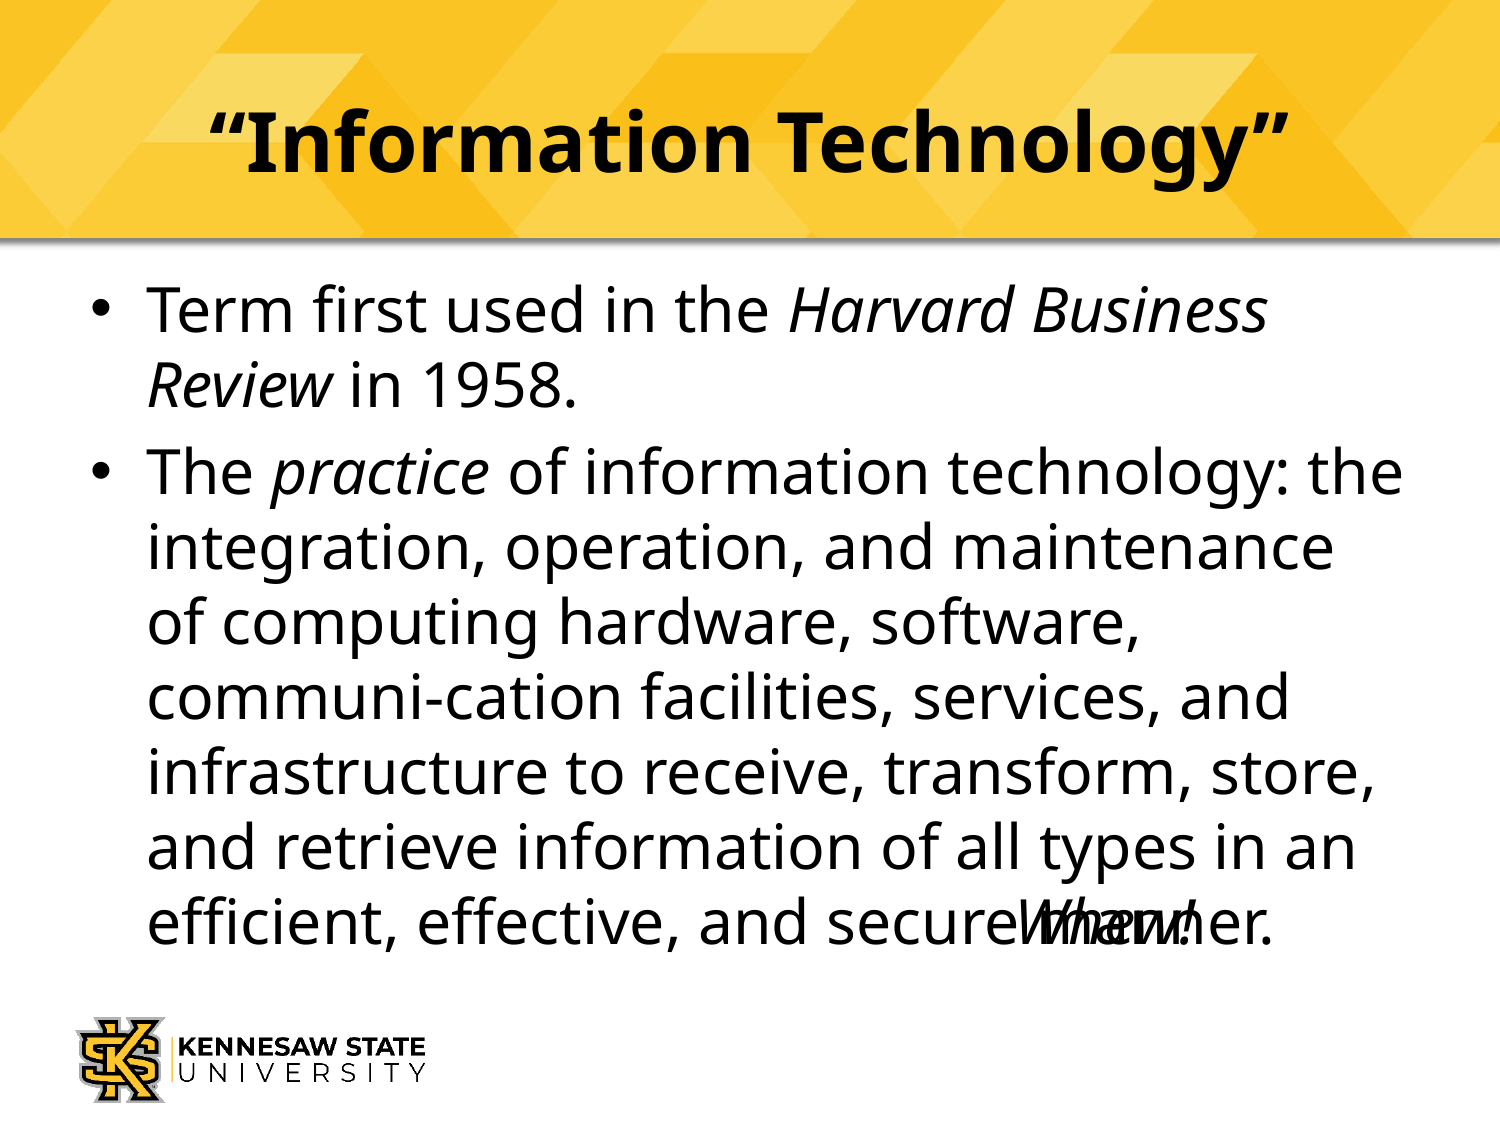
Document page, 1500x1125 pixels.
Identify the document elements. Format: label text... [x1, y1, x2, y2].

title “Information Technology” [75, 45, 1425, 233]
picture [0, 0, 1500, 251]
list Term first used in the Harvard Business Review in 1958. The practice of information technology: the integration, operation, and maintenance of computing hardware, software, communi-cation facilities, services, and infrastructure to receive, transform, store, and retrieve information of all types in an efficient, effective, and secure manner. [75, 262, 1425, 1005]
picture [75, 1017, 425, 1103]
text_box Whew! [999, 875, 1263, 965]
